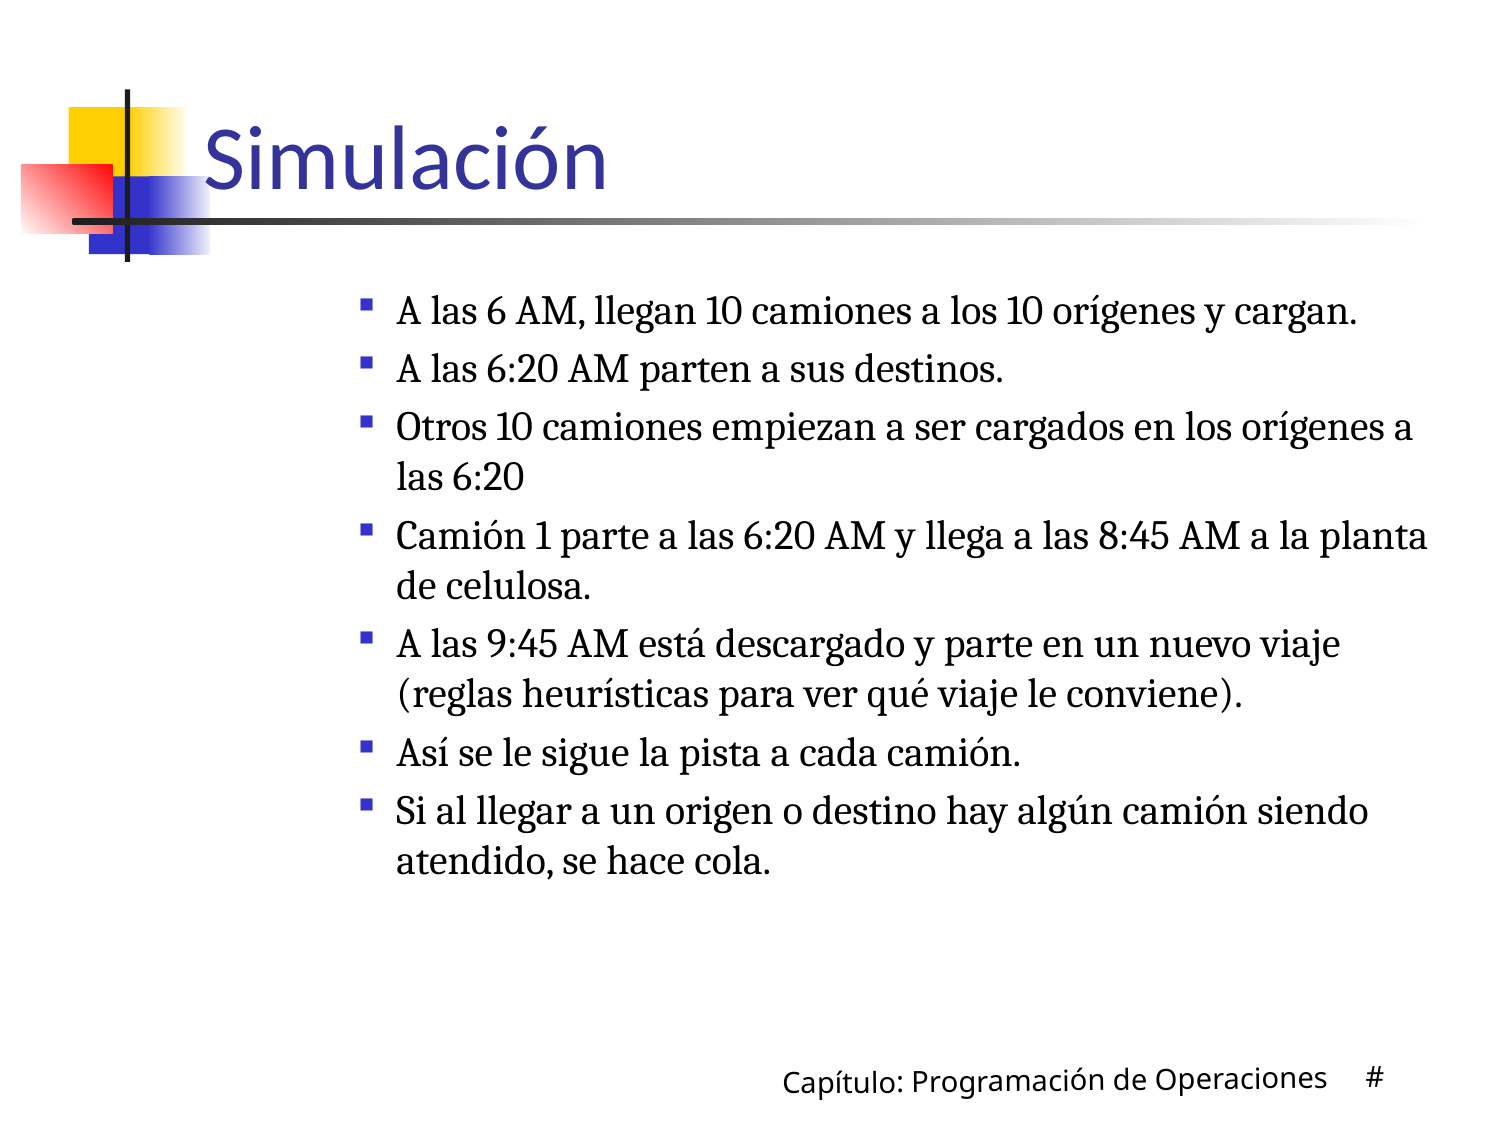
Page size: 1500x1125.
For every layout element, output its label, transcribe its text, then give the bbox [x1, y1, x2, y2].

footer Capítulo: Programación de Operaciones # [757, 1024, 1410, 1109]
list A las 6 AM, llegan 10 camiones a los 10 orígenes y cargan. A las 6:20 AM parten a sus destinos. Otros 10 camiones empiezan a ser cargados en los orígenes a las 6:20 Camión 1 parte a las 6:20 AM y llega a las 8:45 AM a la planta de celulosa. A las 9:45 AM está descargado y parte en un nuevo viaje (reglas heurísticas para ver qué viaje le conviene). Así se le sigue la pista a cada camión. Si al llegar a un origen o destino hay algún camión siendo atendido, se hace cola. [193, 274, 1470, 1007]
title Simulación [188, 27, 1468, 216]
